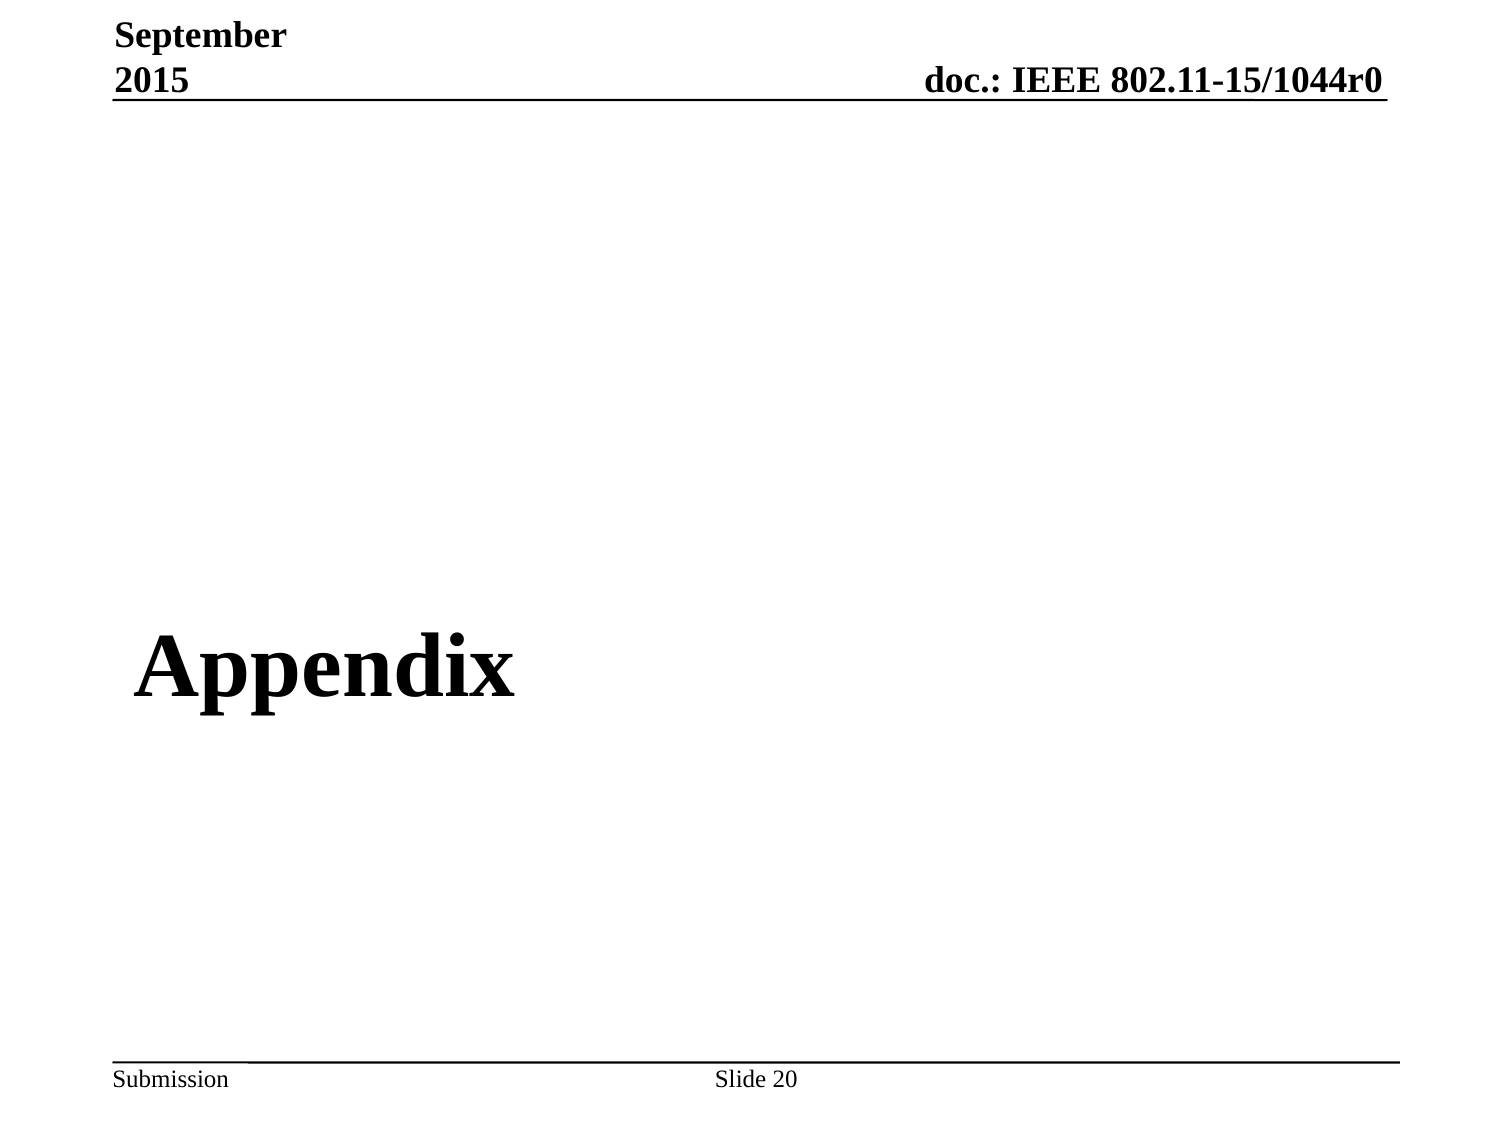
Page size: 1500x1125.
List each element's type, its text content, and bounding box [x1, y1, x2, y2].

slide_number Slide 20 [712, 1061, 800, 1093]
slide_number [114, 54, 368, 101]
list Appendix [118, 476, 1394, 724]
